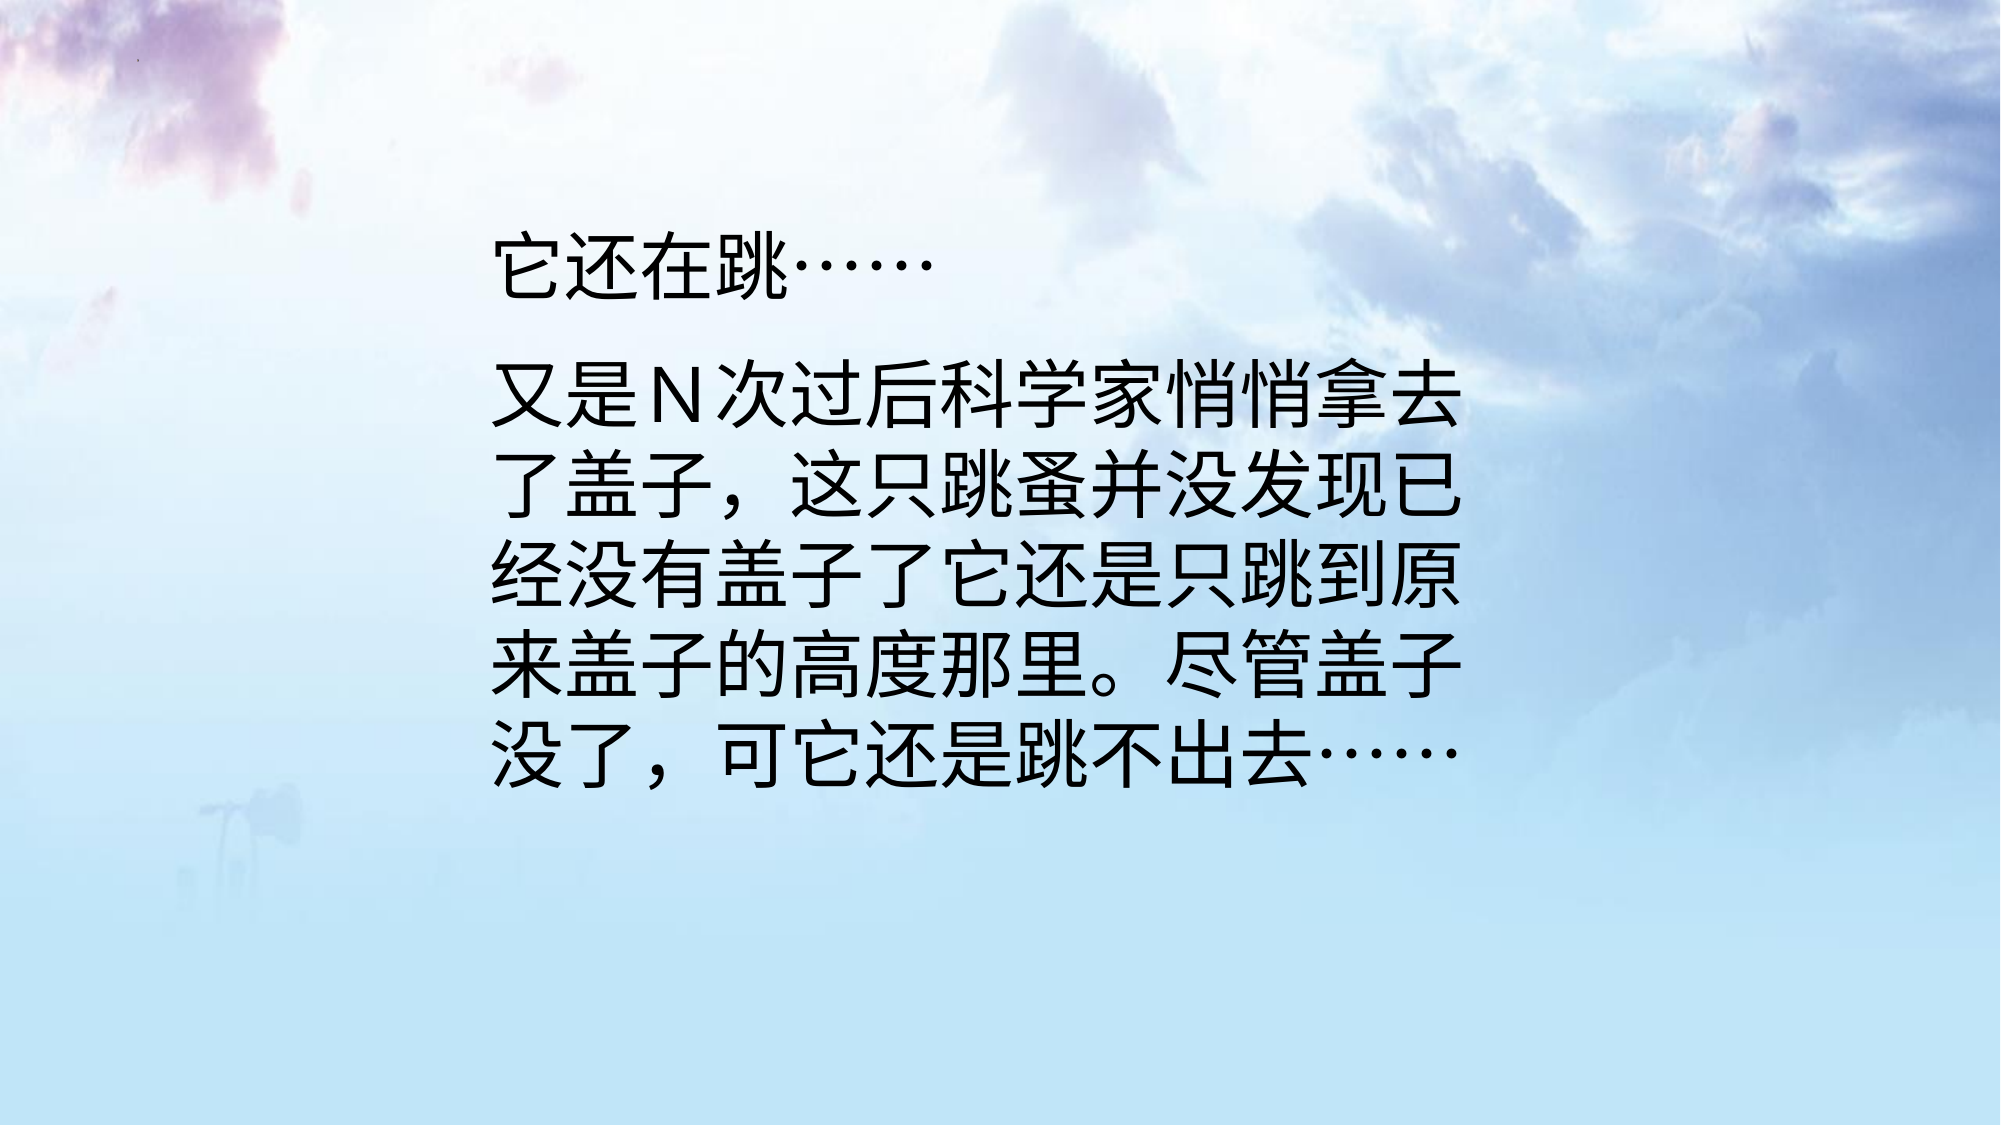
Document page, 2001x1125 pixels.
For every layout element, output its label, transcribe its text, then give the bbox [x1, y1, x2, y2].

text_box 它还在跳…… 又是Ｎ次过后科学家悄悄拿去了盖子，这只跳蚤并没发现已经没有盖子了它还是只跳到原来盖子的高度那里。尽管盖子没了，可它还是跳不出去…… [474, 212, 1550, 805]
picture [0, 0, 2001, 1125]
